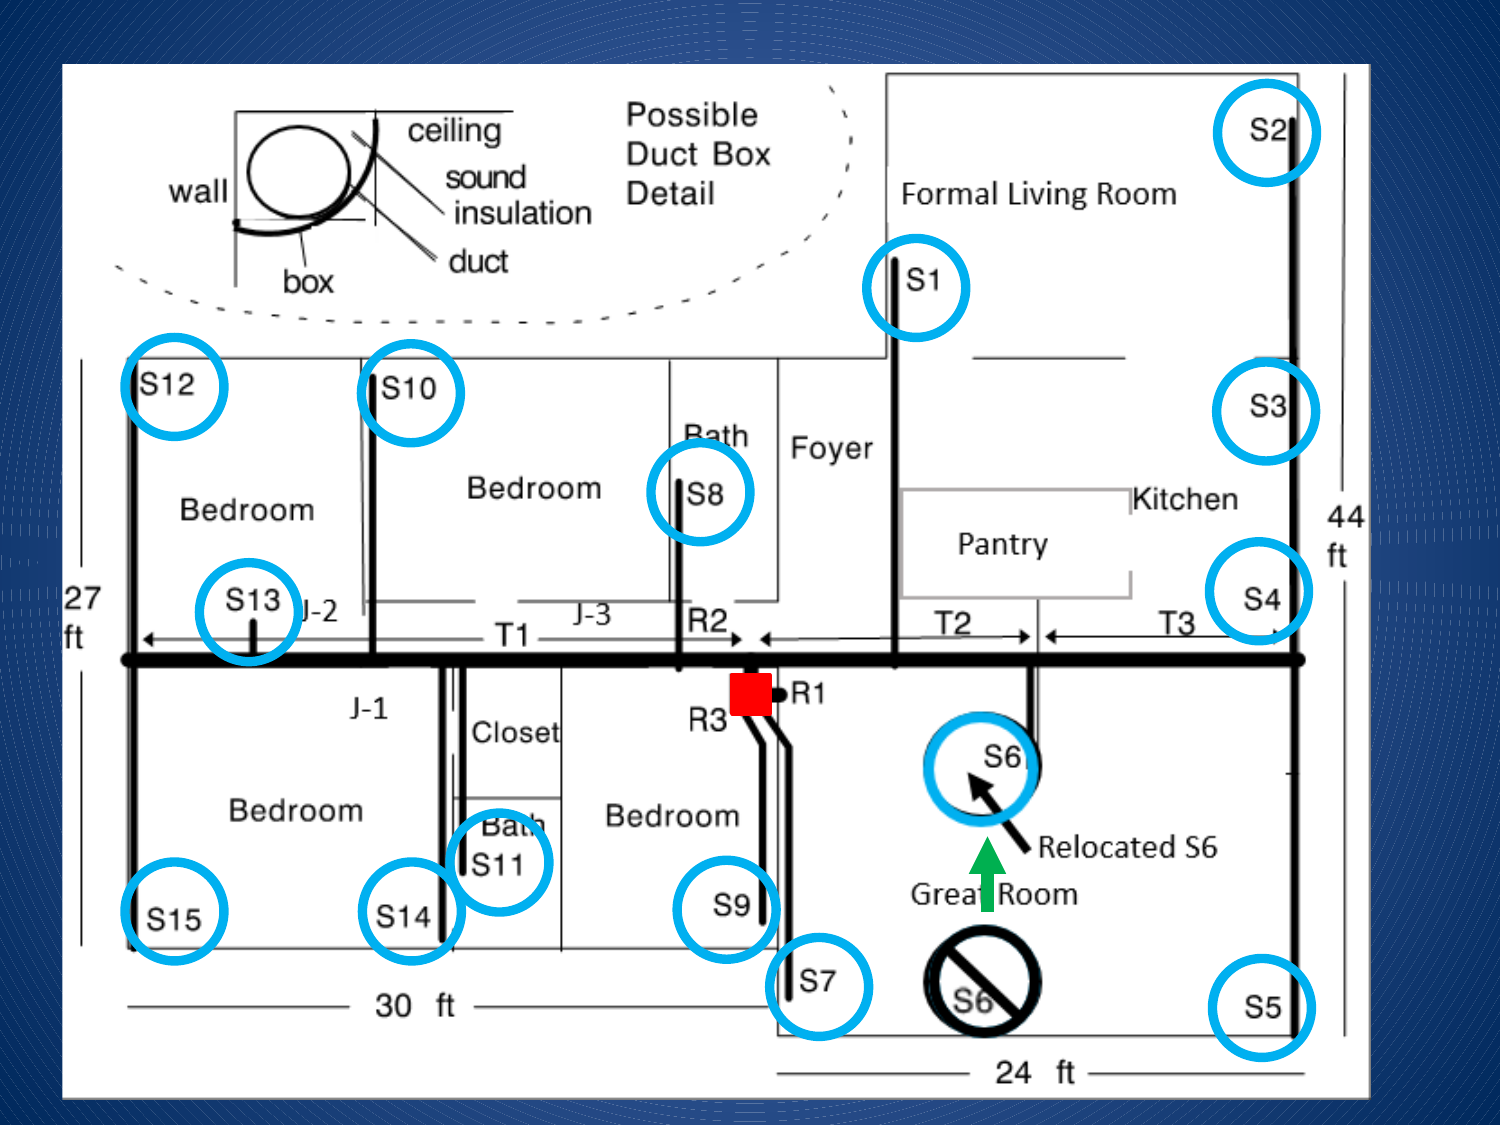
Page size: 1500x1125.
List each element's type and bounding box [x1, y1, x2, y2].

picture [62, 62, 1376, 1100]
